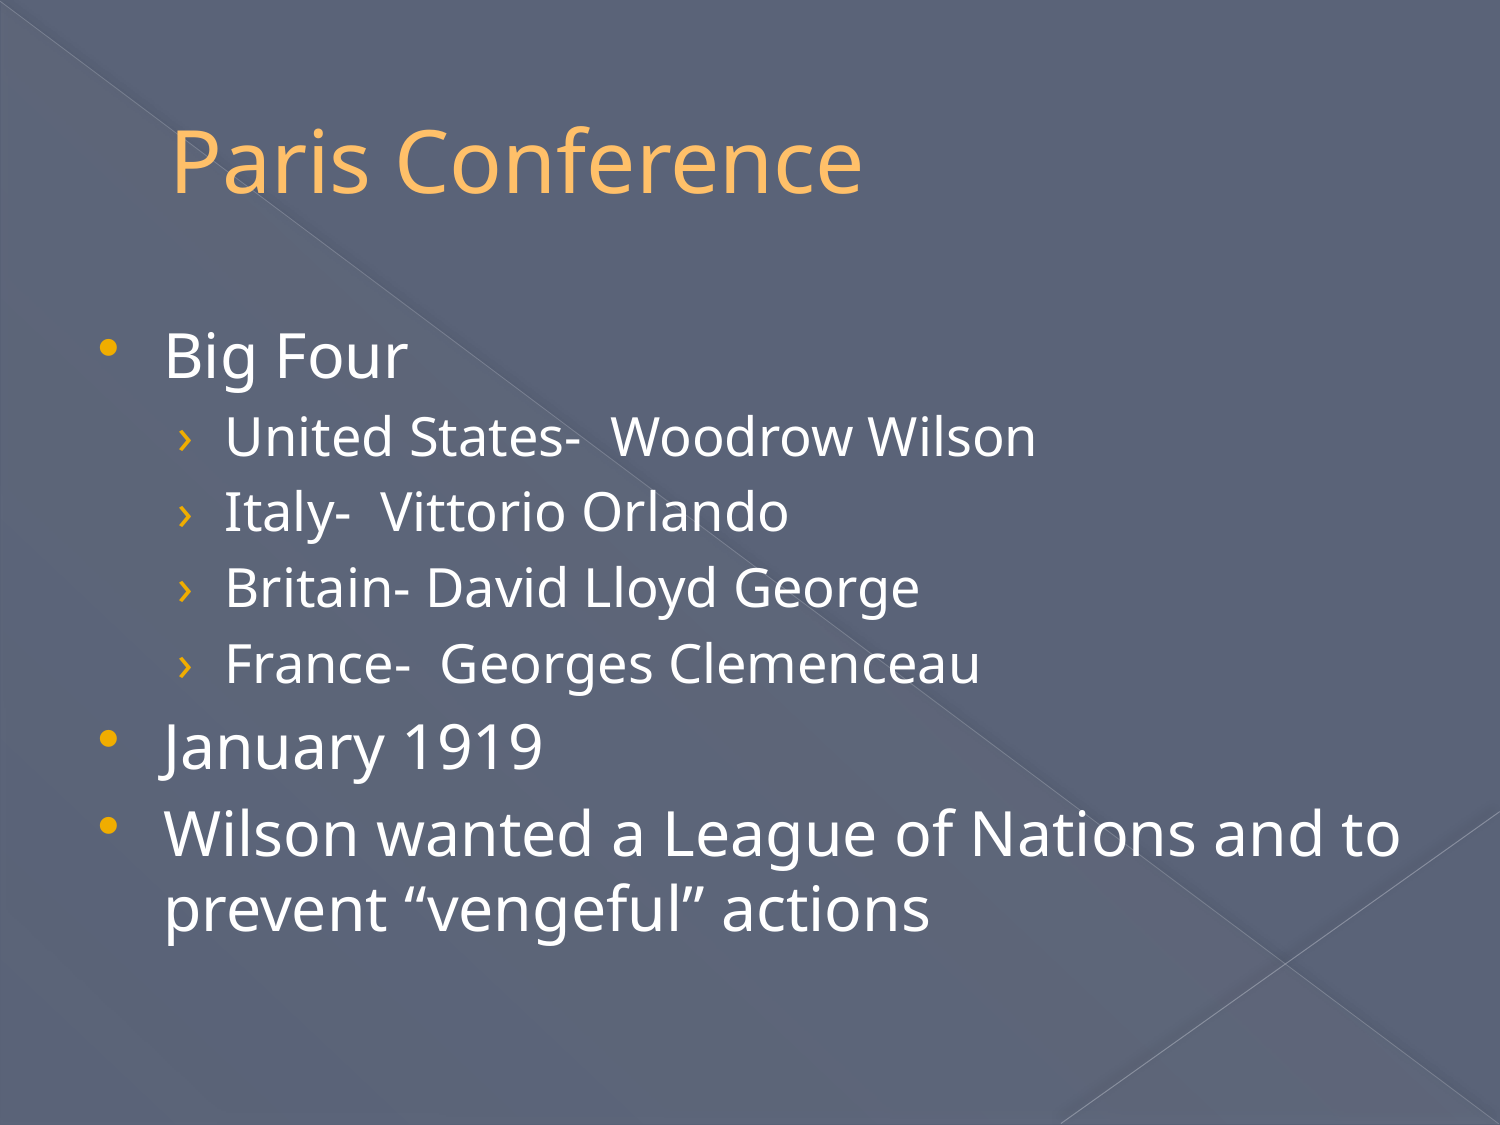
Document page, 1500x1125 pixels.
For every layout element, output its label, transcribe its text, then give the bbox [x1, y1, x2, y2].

title Paris Conference [75, 43, 1425, 274]
list Big Four United States- Woodrow Wilson Italy- Vittorio Orlando Britain- David Lloyd George France- Georges Clemenceau January 1919 Wilson wanted a League of Nations and to prevent “vengeful” actions [75, 308, 1425, 1059]
